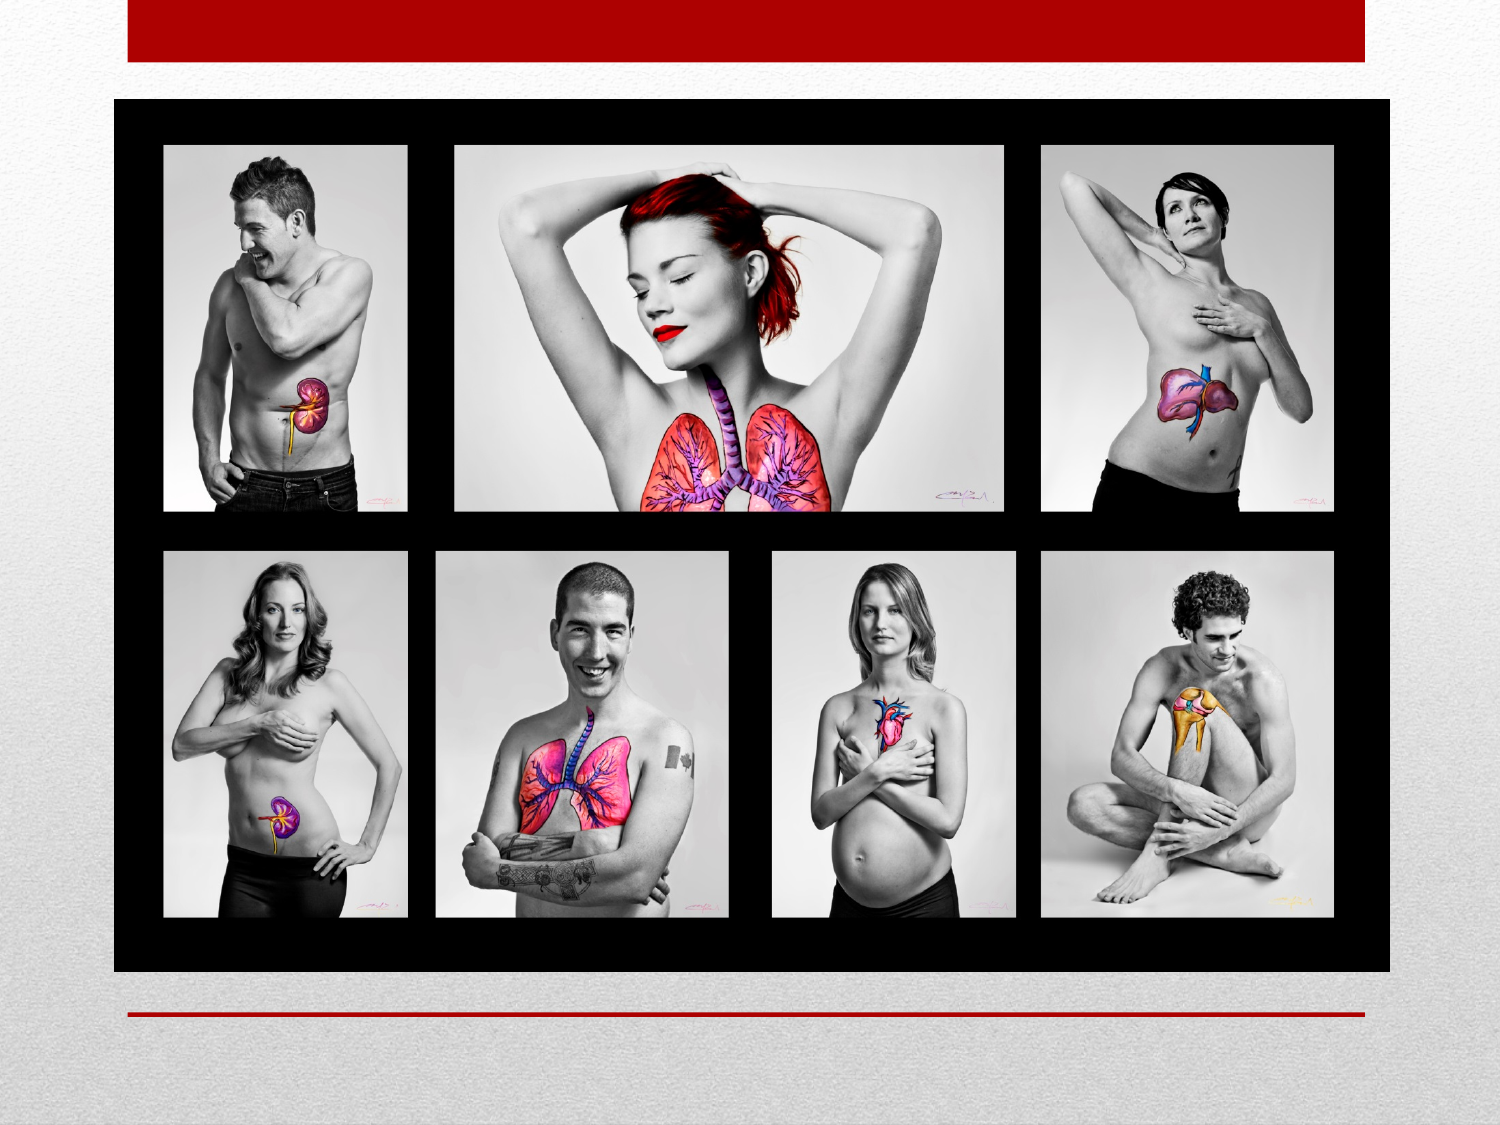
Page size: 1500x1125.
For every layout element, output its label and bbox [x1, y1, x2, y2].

picture [113, 99, 1390, 973]
